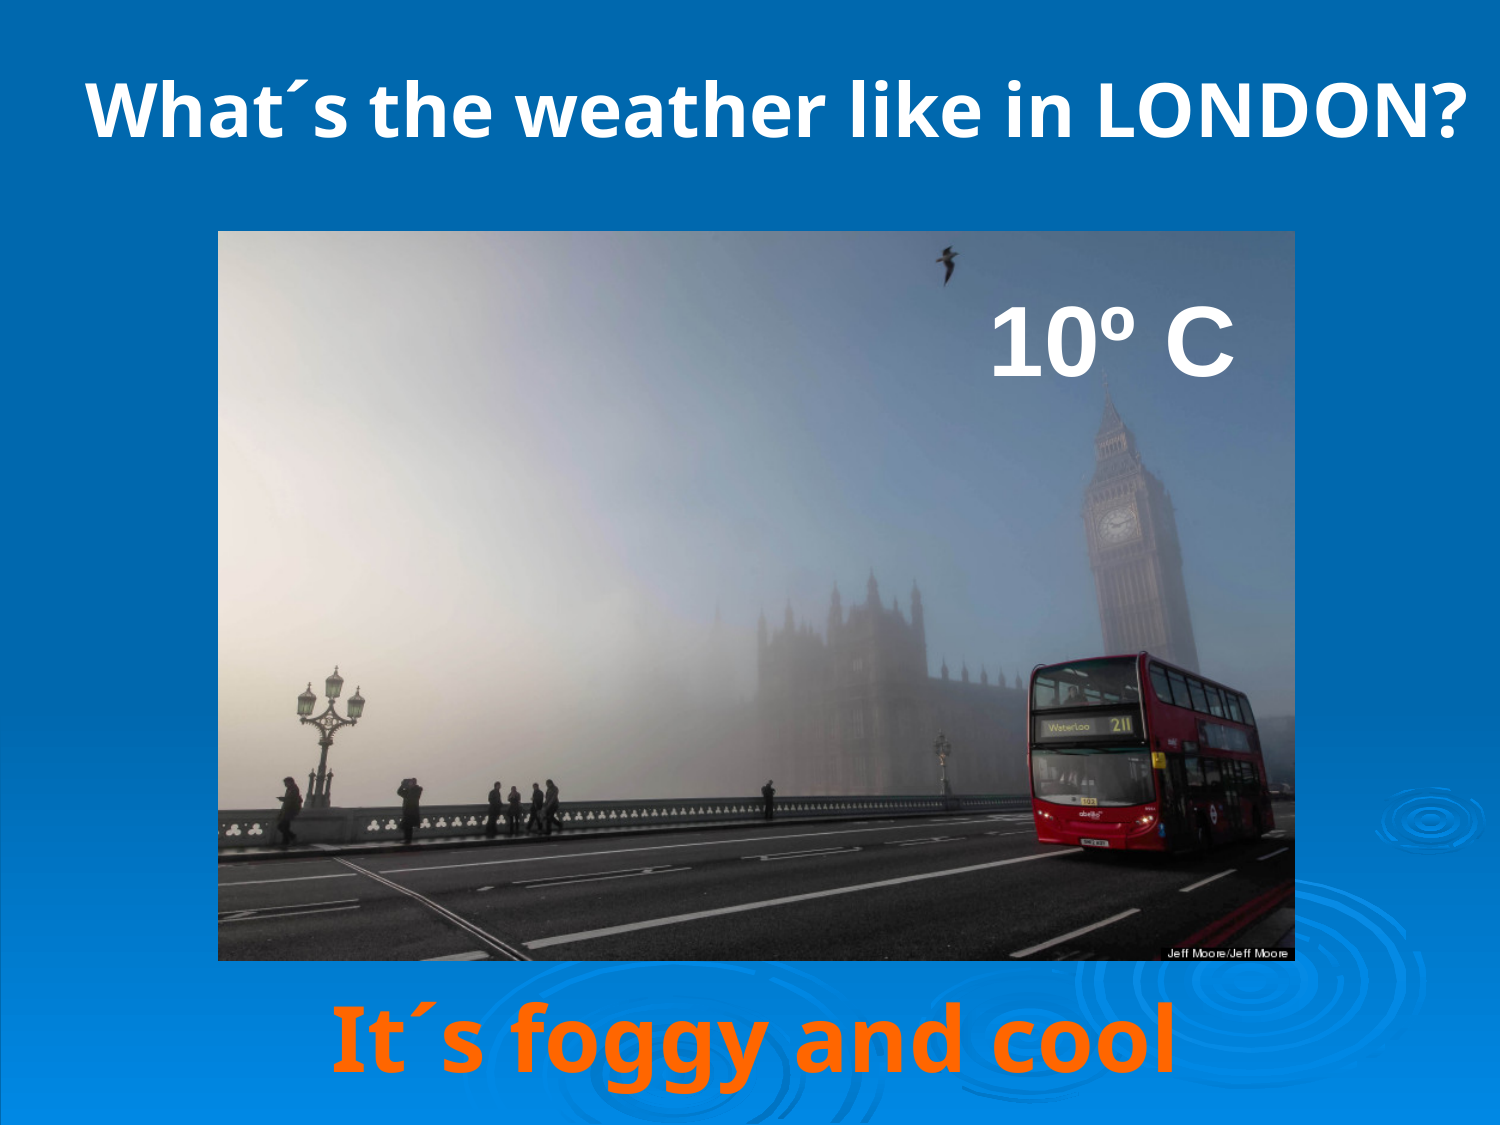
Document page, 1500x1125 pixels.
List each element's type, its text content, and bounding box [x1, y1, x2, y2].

text_box What´s the weather like in LONDON? [70, 54, 1485, 160]
title It´s foggy and cool [253, 968, 1259, 1125]
picture [218, 231, 1295, 961]
